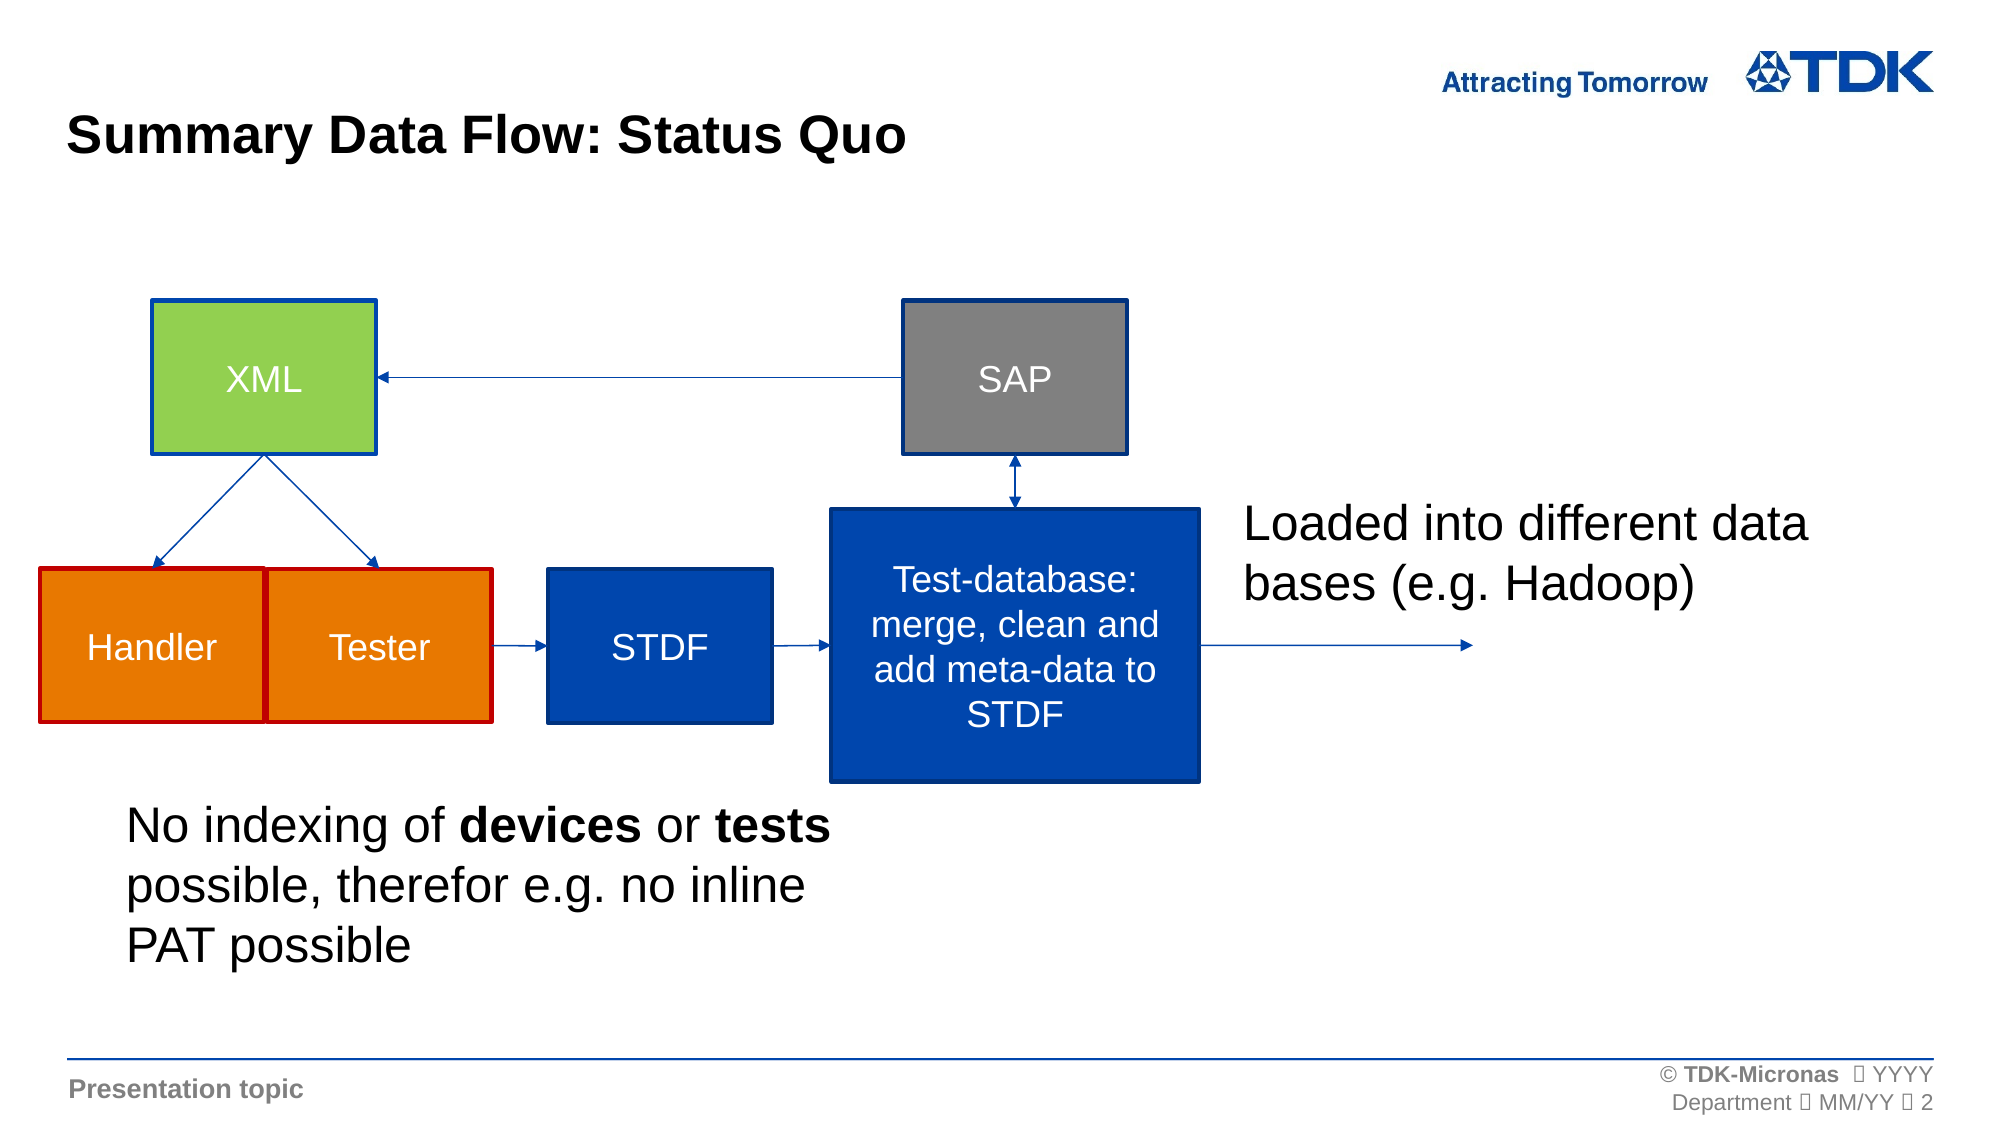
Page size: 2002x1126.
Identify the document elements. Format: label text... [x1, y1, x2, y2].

text_box XML [150, 298, 378, 453]
text_box Test-database: merge, clean and add meta-data to STDF [829, 507, 1201, 784]
text_box No indexing of devices or tests possible, therefor e.g. no inline PAT possible [111, 784, 903, 980]
text_box Handler [38, 566, 265, 724]
picture [1441, 51, 1934, 98]
text_box STDF [546, 567, 774, 725]
text_box Loaded into different data bases (e.g. Hadoop) [1228, 483, 1938, 618]
text_box Tester [265, 567, 494, 724]
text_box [151, 453, 262, 569]
text_box SAP [901, 298, 1129, 456]
title Summary Data Flow: Status Quo [66, 34, 1330, 165]
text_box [263, 453, 380, 570]
